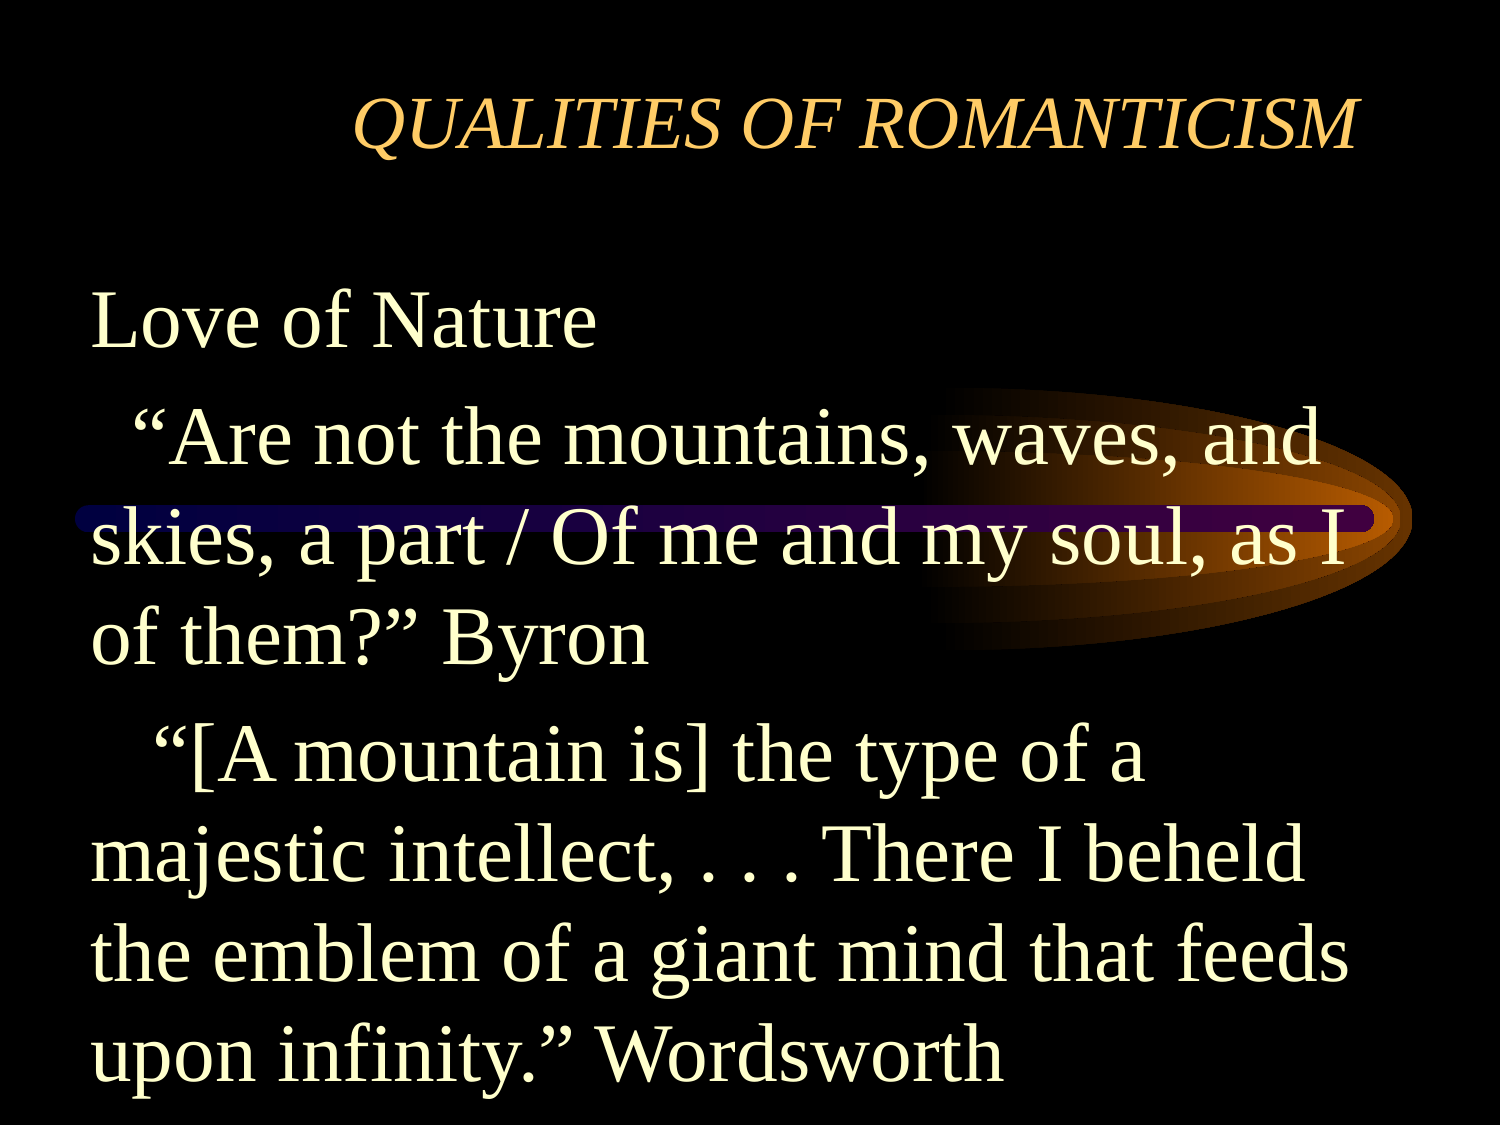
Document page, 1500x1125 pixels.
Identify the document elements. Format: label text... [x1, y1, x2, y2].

title QUALITIES OF ROMANTICISM [99, 49, 1376, 188]
subtitle Love of Nature “Are not the mountains, waves, and skies, a part / Of me and my soul, as I of them?” Byron “[A mountain is] the type of a majestic intellect, . . . There I beheld the emblem of a giant mind that feeds upon infinity.” Wordsworth [74, 237, 1438, 1125]
